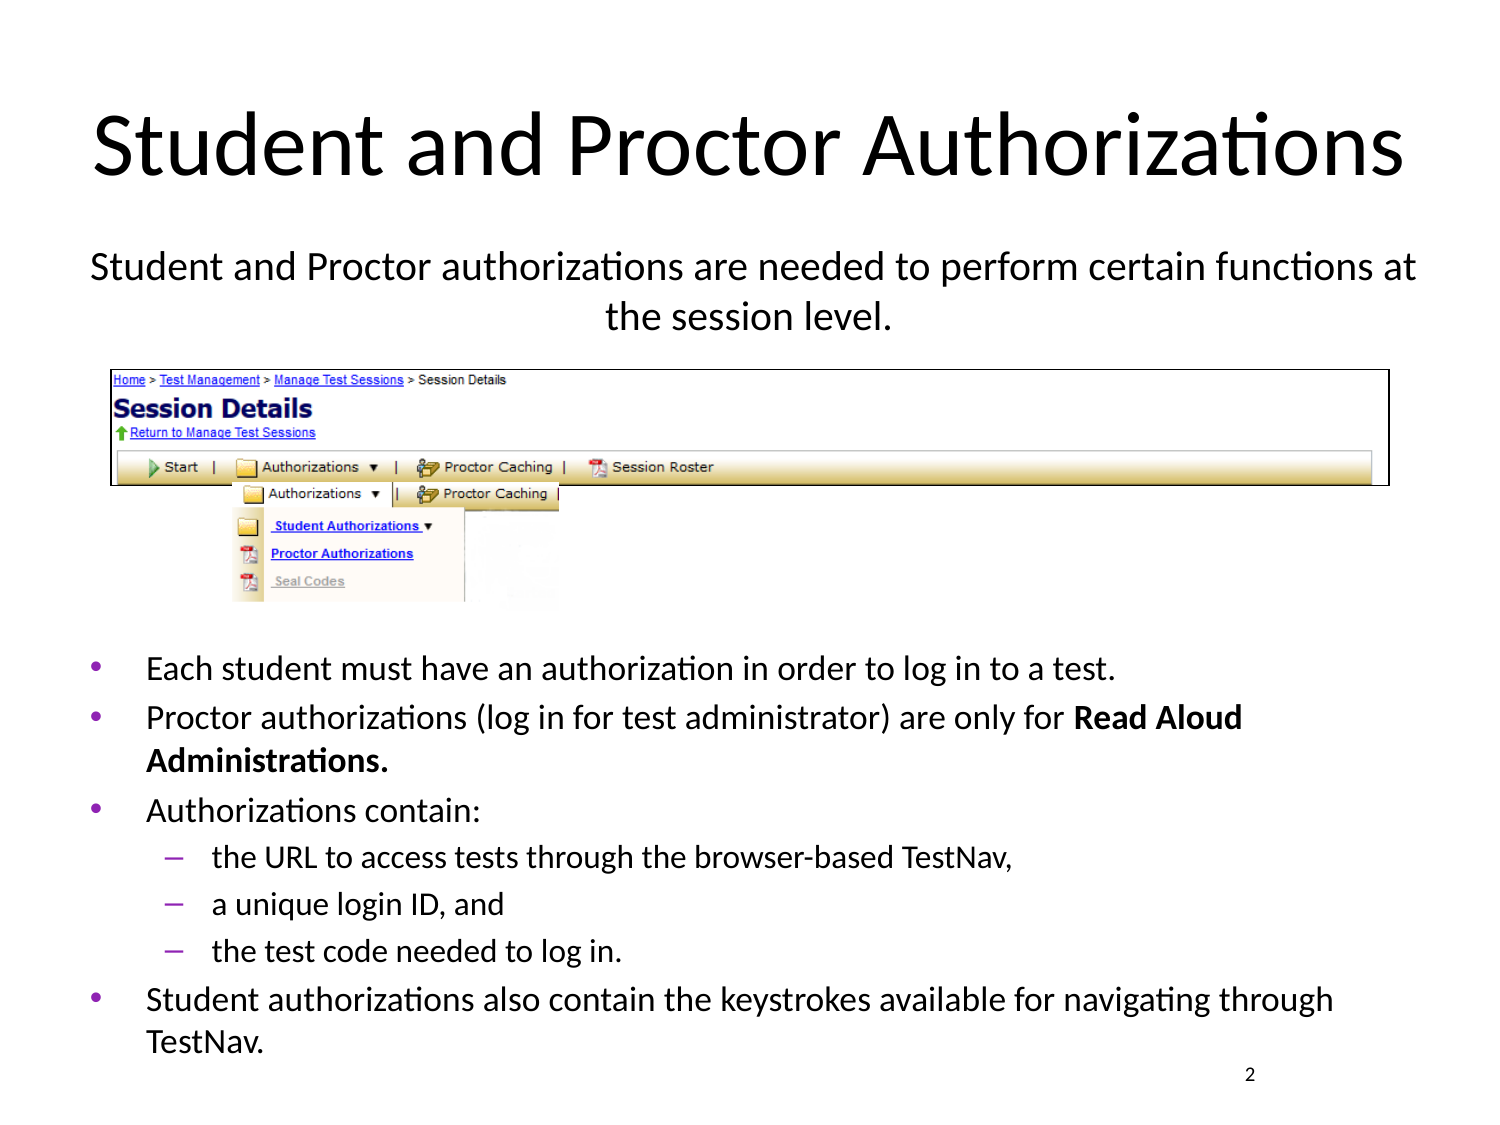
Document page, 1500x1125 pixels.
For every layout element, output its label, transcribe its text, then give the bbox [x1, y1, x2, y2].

picture [111, 370, 1389, 611]
text_box Each student must have an authorization in order to log in to a test. Proctor authorizations (log in for test administrator) are only for Read Aloud Administrations. Authorizations contain: the URL to access tests through the browser-based TestNav, a unique login ID, and the test code needed to log in. Student authorizations also contain the keystrokes available for navigating through TestNav. [74, 637, 1425, 1034]
slide_number 2 [1074, 1042, 1425, 1103]
text_box Student and Proctor authorizations are needed to perform certain functions at the session level. [42, 231, 1465, 347]
title Student and Proctor Authorizations [75, 45, 1425, 231]
